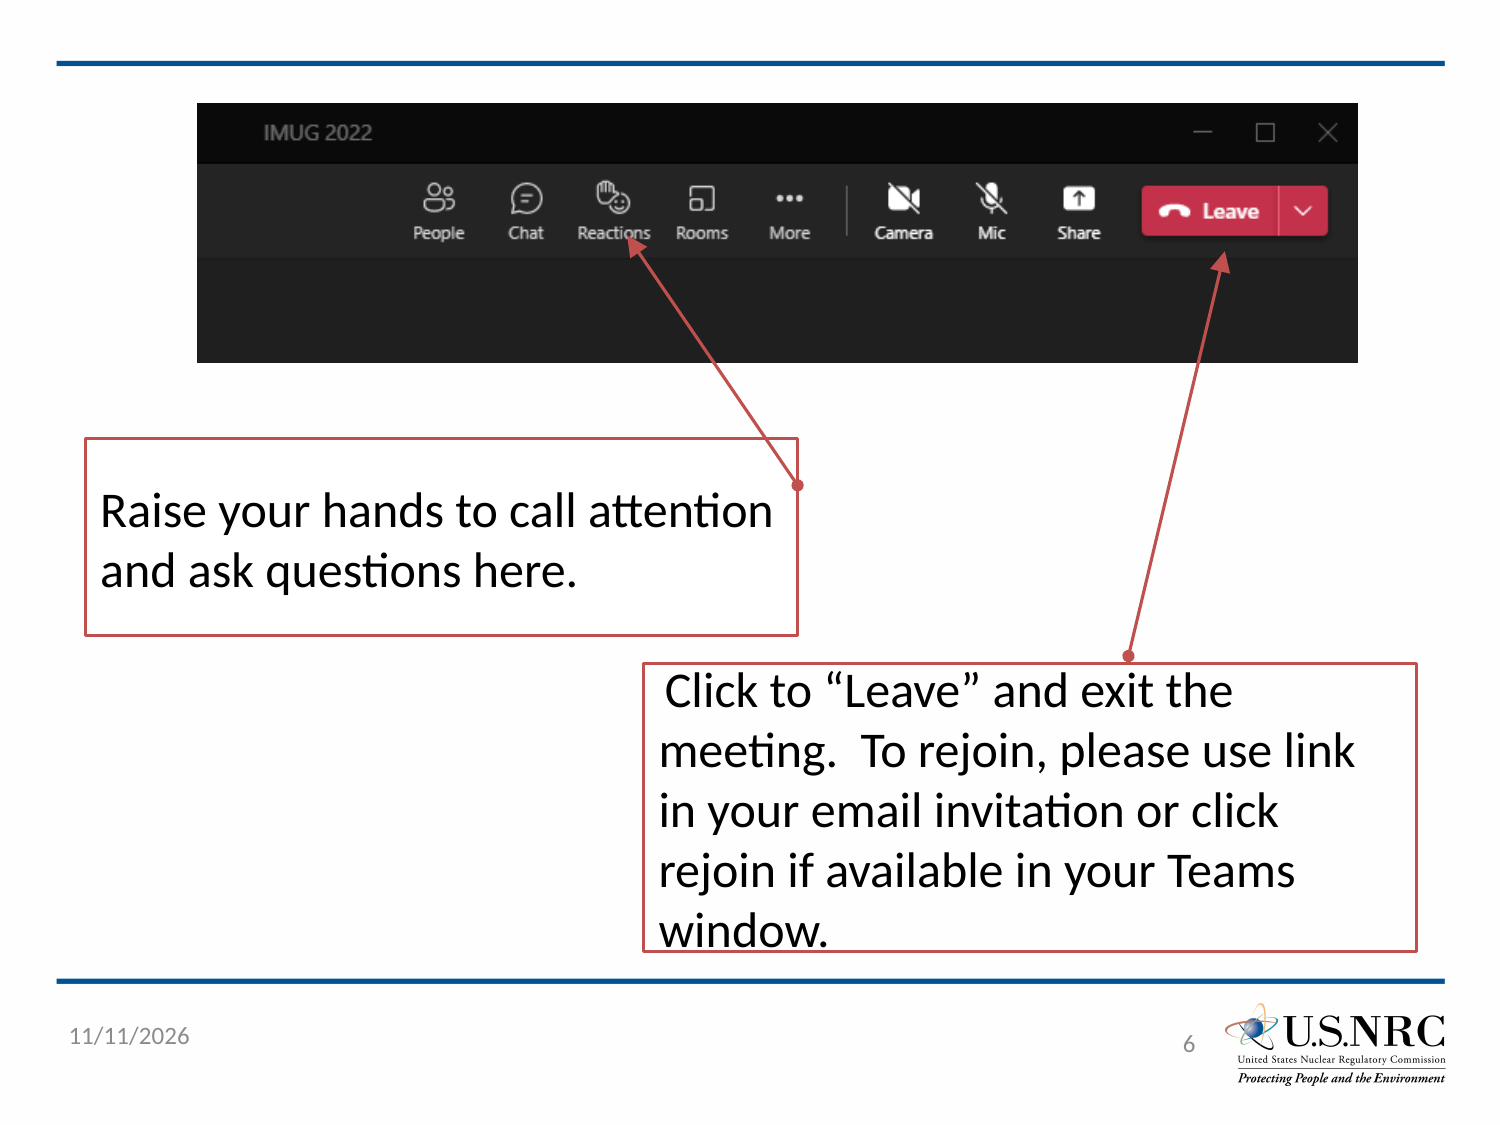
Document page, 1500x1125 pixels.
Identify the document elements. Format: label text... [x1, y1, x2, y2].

text_box Raise your hands to call attention and ask questions here. [83, 373, 804, 638]
slide_number 6 [1030, 1012, 1211, 1073]
picture [0, 0, 1500, 1125]
text_box Click to “Leave” and exit the meeting. To rejoin, please use link in your email invitation or click rejoin if available in your Teams window. [642, 373, 1418, 954]
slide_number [53, 1004, 404, 1065]
